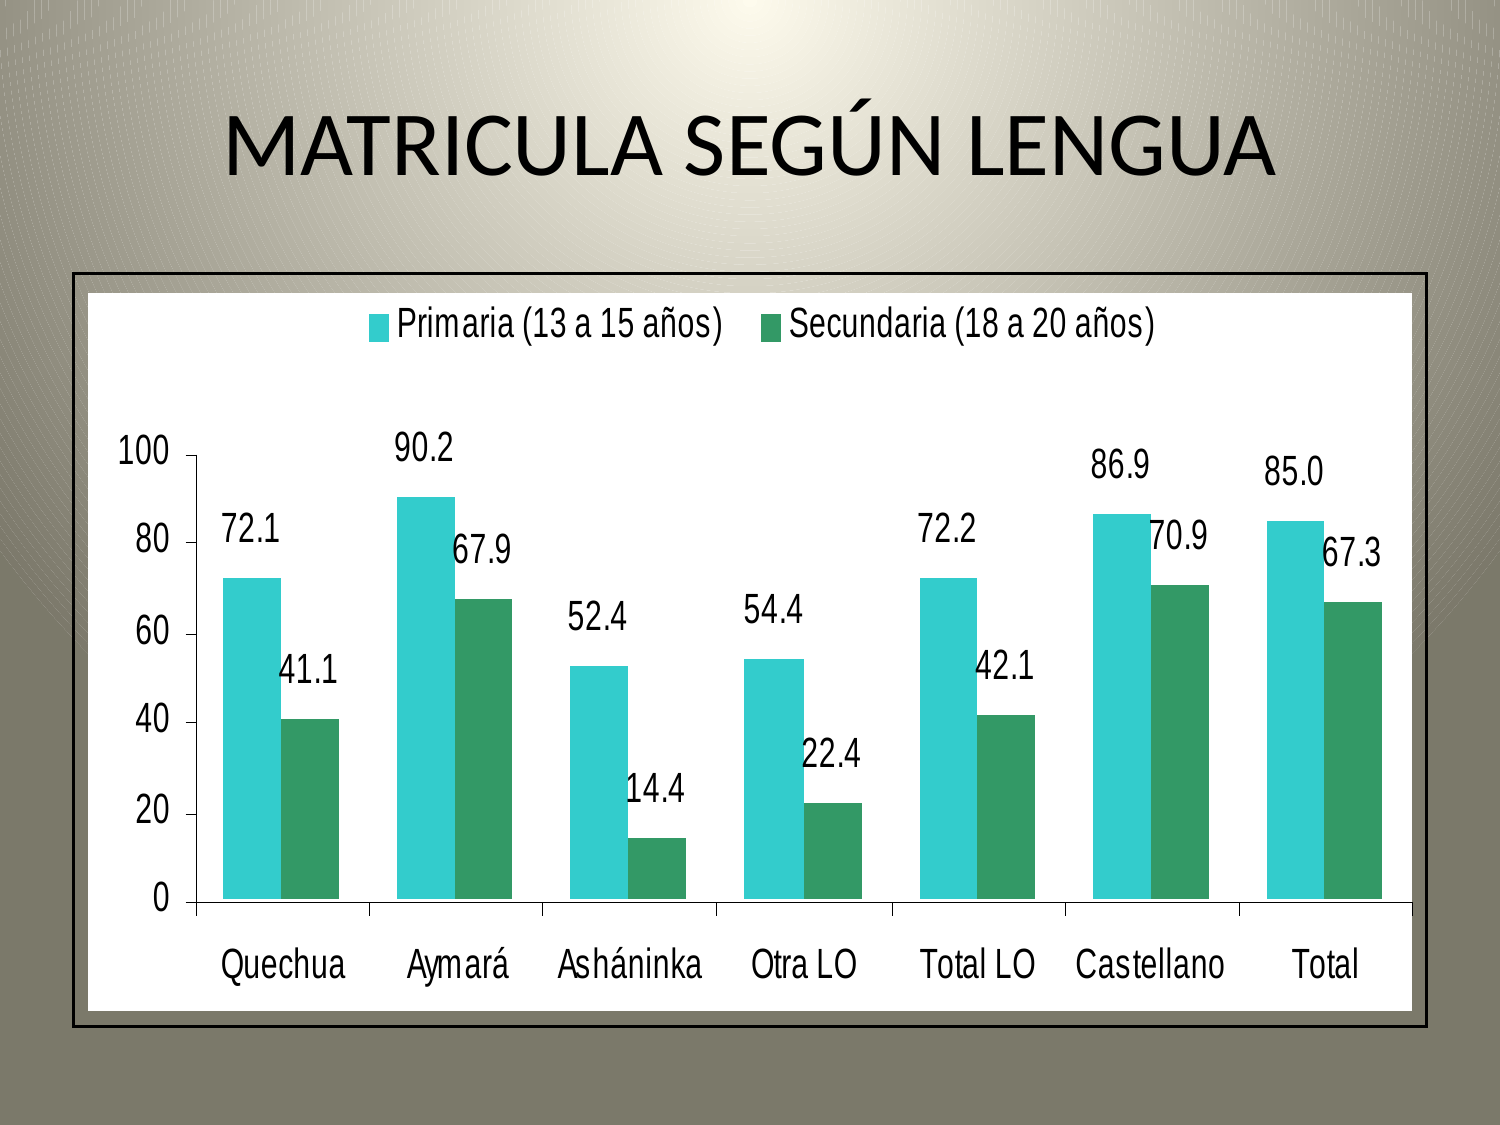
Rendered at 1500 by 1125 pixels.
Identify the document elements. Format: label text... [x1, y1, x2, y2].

title MATRICULA SEGÚN LENGUA [75, 45, 1425, 233]
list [74, 274, 1426, 1026]
